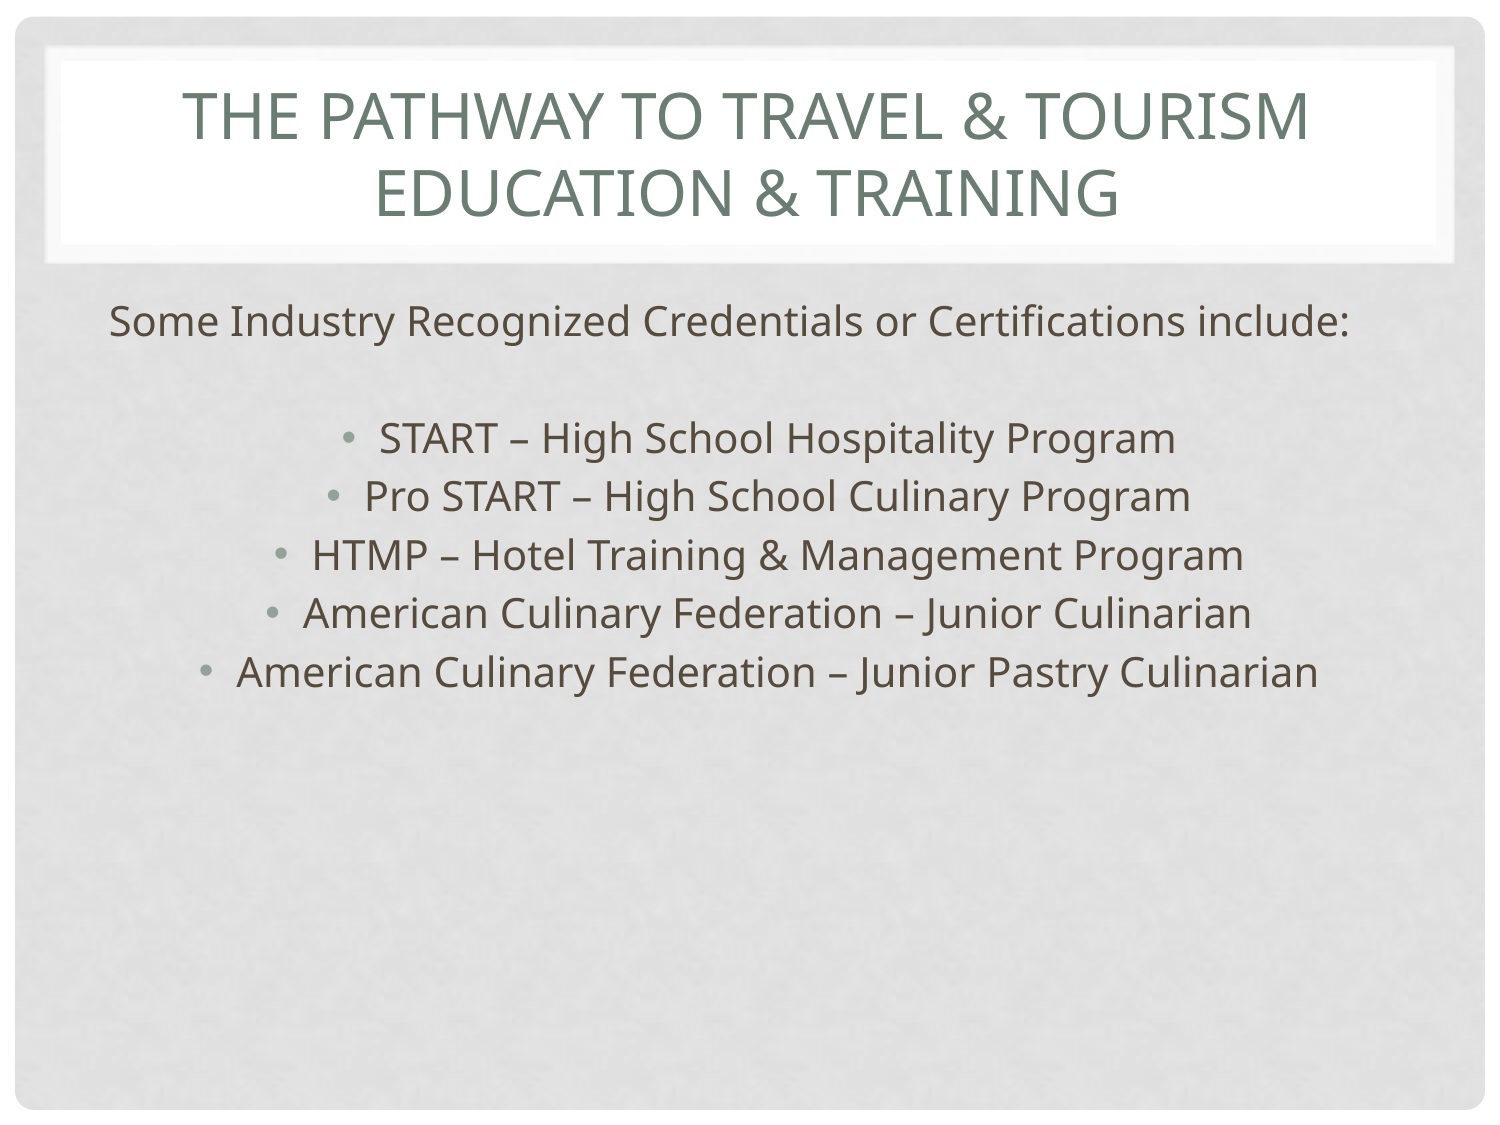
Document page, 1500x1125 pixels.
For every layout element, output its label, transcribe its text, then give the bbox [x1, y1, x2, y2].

title The Pathway to Travel & Tourism Education & Training [69, 66, 1425, 238]
list Some Industry Recognized Credentials or Certifications include: START – High School Hospitality Program Pro START – High School Culinary Program HTMP – Hotel Training & Management Program American Culinary Federation – Junior Culinarian American Culinary Federation – Junior Pastry Culinarian [75, 287, 1425, 1005]
